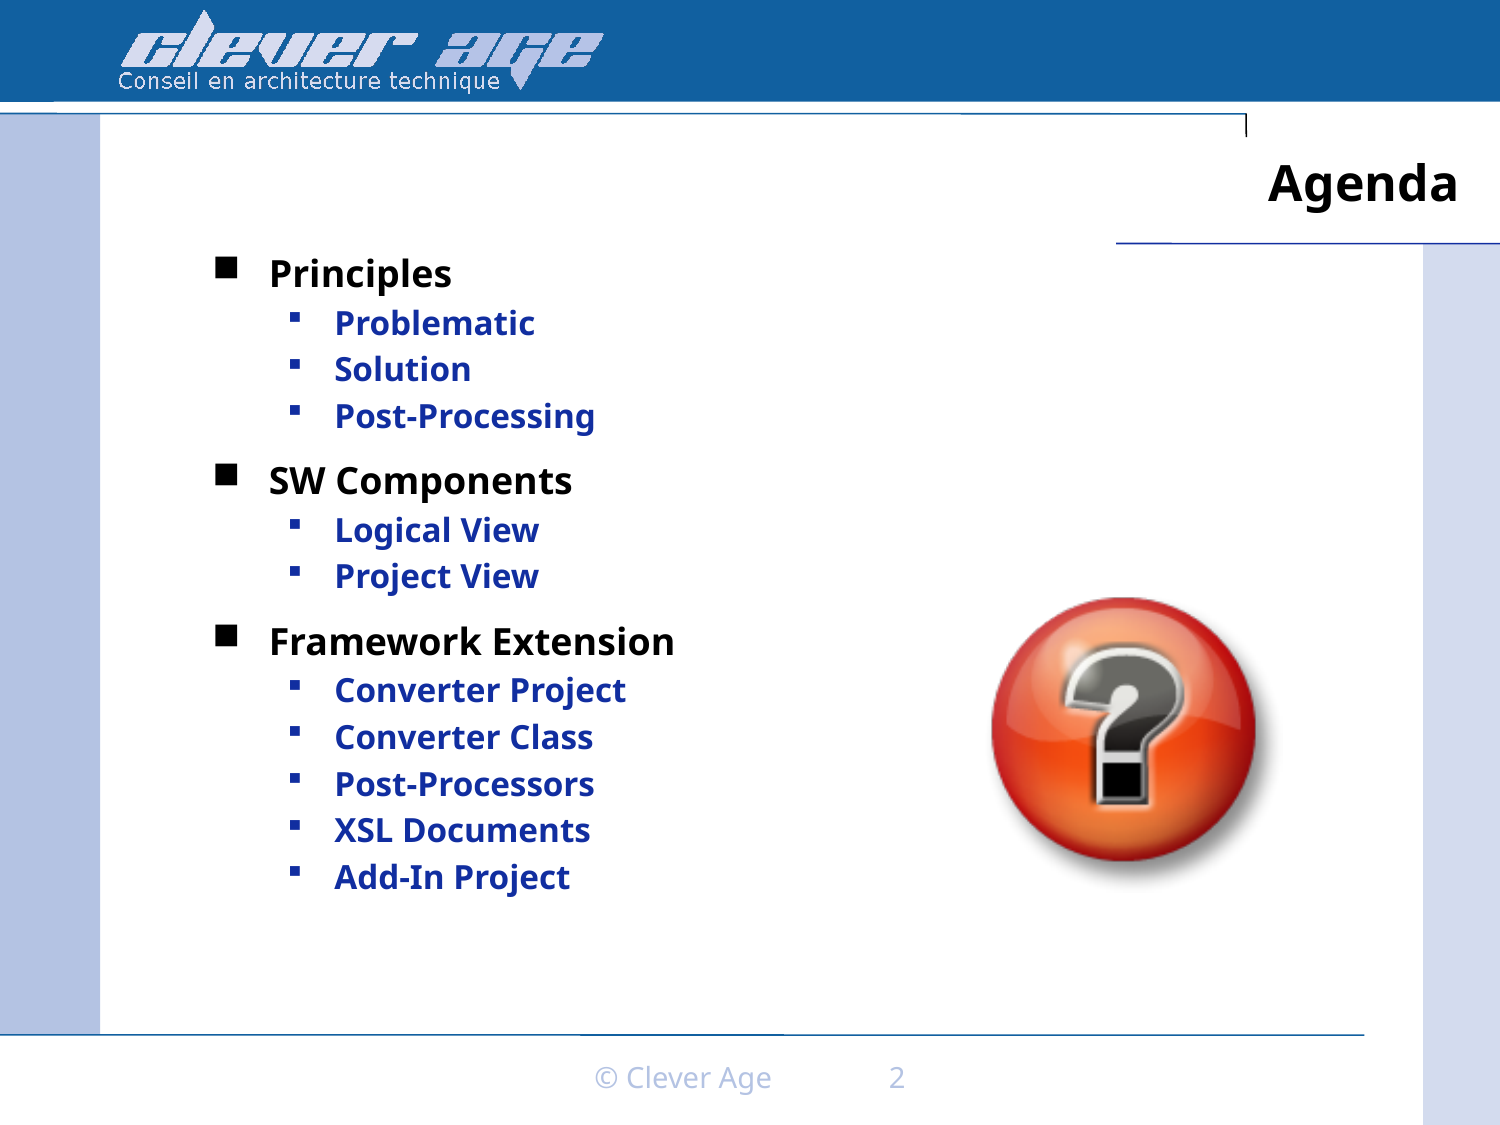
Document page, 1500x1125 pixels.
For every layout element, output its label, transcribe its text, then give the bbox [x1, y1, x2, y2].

list Principles Problematic Solution Post-Processing SW Components Logical View Project View Framework Extension Converter Project Converter Class Post-Processors XSL Documents Add-In Project [212, 249, 1318, 1006]
picture [96, 0, 620, 110]
picture [982, 591, 1283, 893]
title Agenda [424, 124, 1463, 238]
